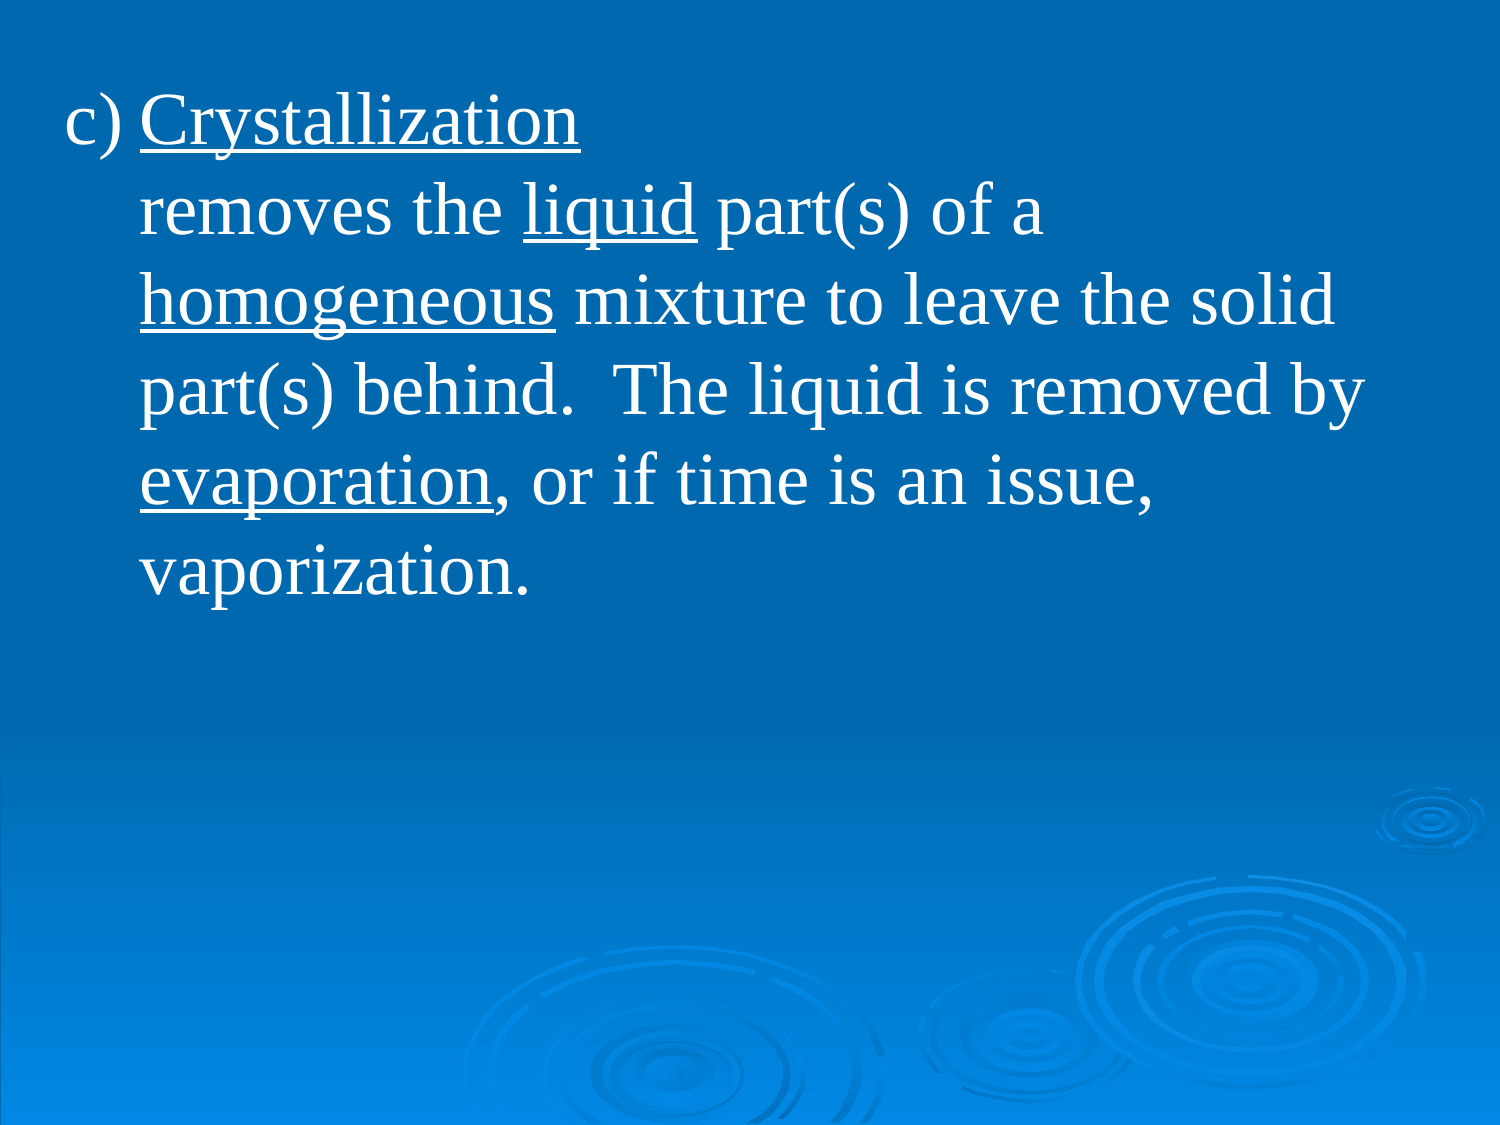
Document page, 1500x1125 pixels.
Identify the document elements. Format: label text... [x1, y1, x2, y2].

text_box Crystallization removes the liquid part(s) of a homogeneous mixture to leave the solid part(s) behind. The liquid is removed by evaporation, or if time is an issue, vaporization. [50, 62, 1450, 618]
